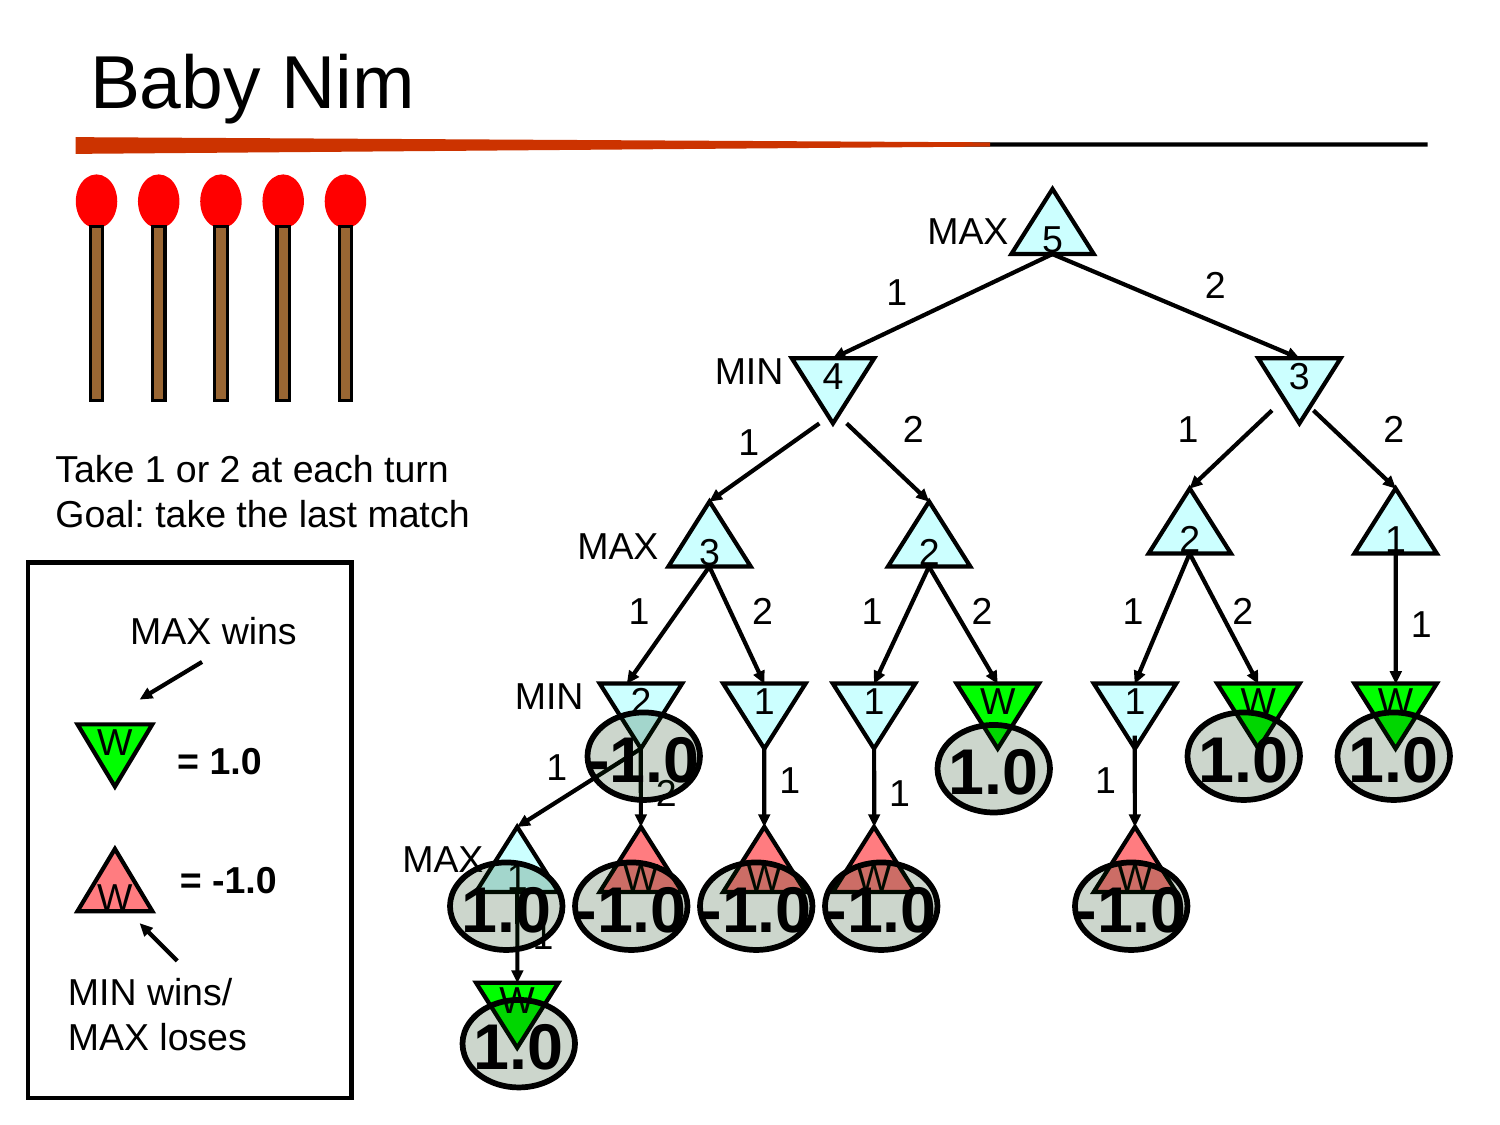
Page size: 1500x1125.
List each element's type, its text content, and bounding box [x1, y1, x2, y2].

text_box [326, 176, 365, 402]
text_box Take 1 or 2 at each turn Goal: take the last match [40, 437, 470, 543]
text_box MAX [387, 827, 470, 888]
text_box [77, 176, 116, 402]
text_box 1.0 [450, 872, 470, 940]
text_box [264, 176, 303, 402]
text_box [202, 176, 240, 402]
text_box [475, 188, 1448, 1049]
text_box 1.0 [462, 1021, 573, 1088]
text_box [27, 562, 352, 1098]
title Baby Nim [74, 24, 1426, 133]
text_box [139, 176, 178, 402]
